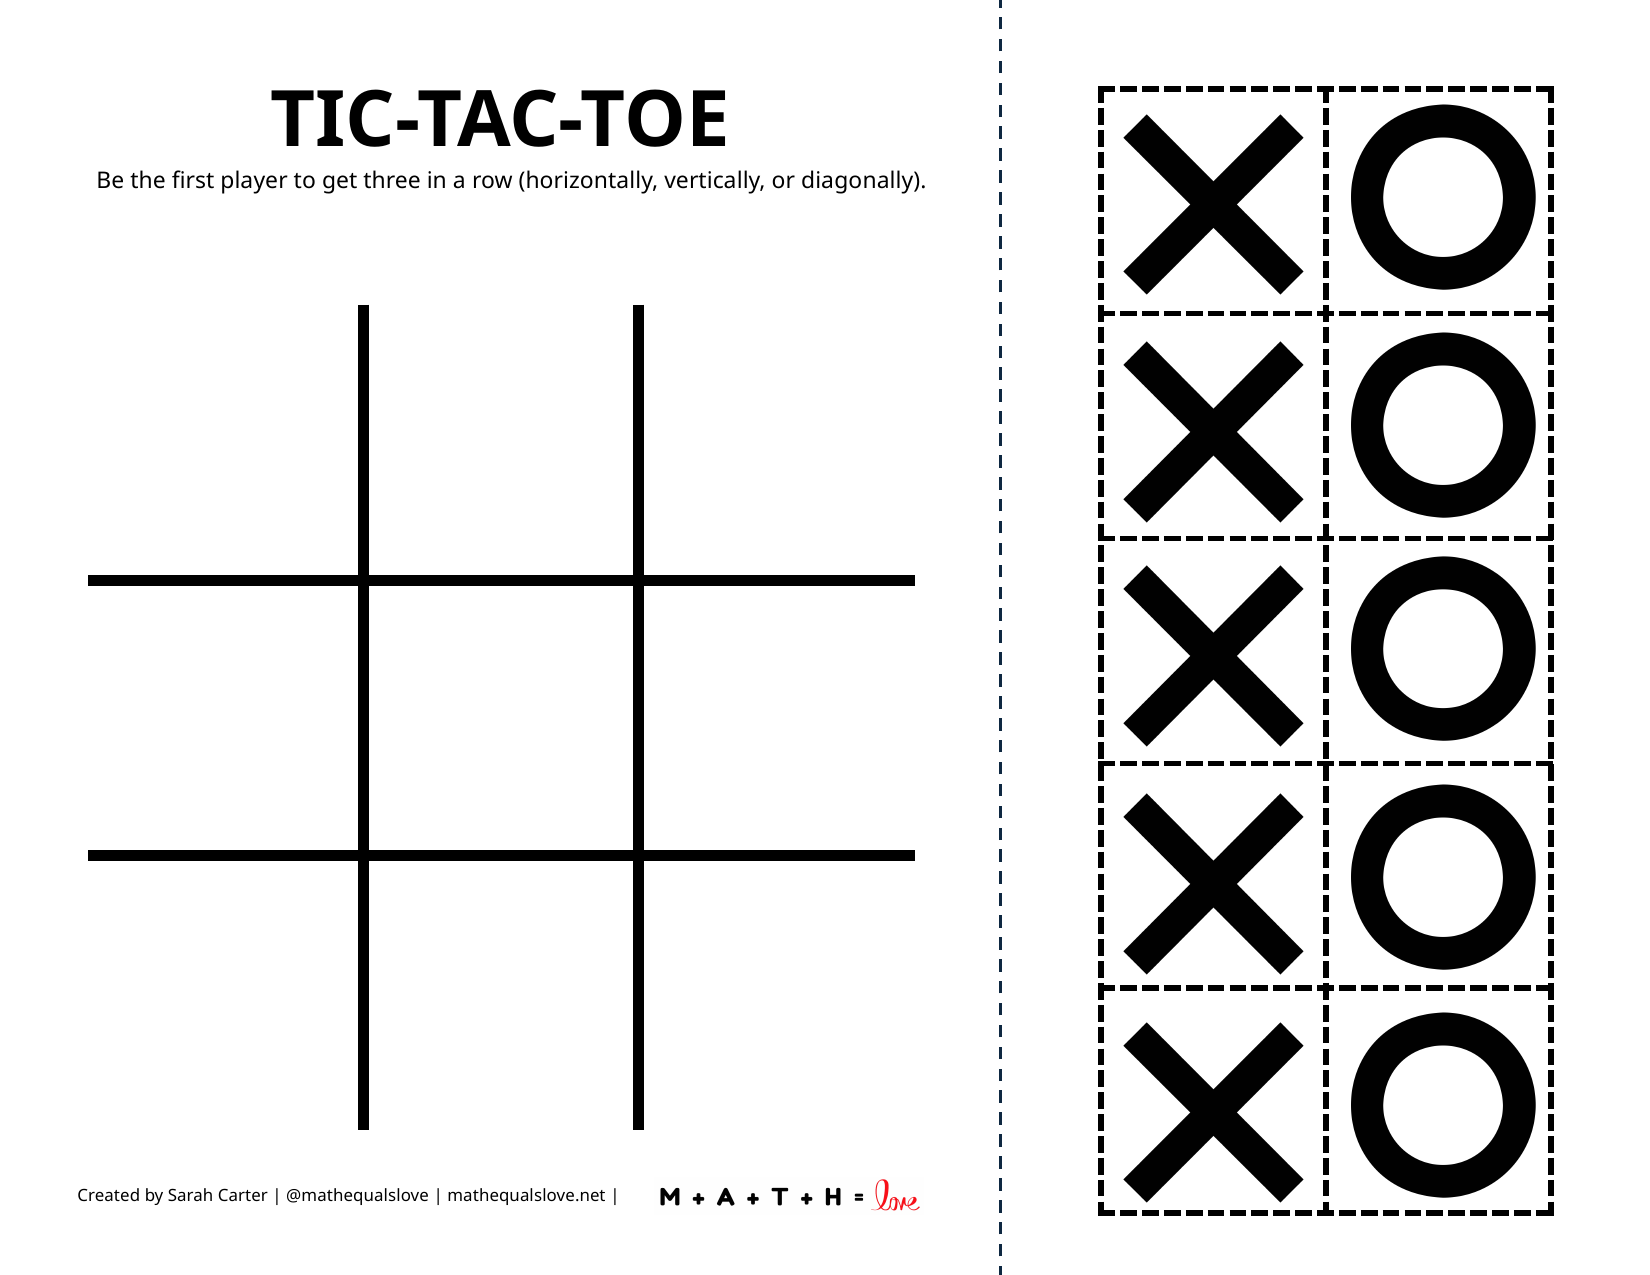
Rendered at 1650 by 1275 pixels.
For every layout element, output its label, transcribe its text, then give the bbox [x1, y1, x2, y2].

text_box Be the first player to get three in a row (horizontally, vertically, or diagonally). [81, 158, 966, 201]
picture [1118, 337, 1308, 527]
picture [1118, 1017, 1308, 1208]
picture [1118, 789, 1308, 979]
picture [654, 1177, 924, 1215]
picture [1118, 109, 1308, 300]
picture [1334, 767, 1552, 986]
picture [1334, 315, 1552, 534]
picture [1334, 539, 1552, 758]
picture [1334, 88, 1552, 306]
picture [1118, 561, 1308, 751]
picture [1334, 996, 1552, 1214]
text_box TIC-TAC-TOE [0, 62, 1001, 174]
